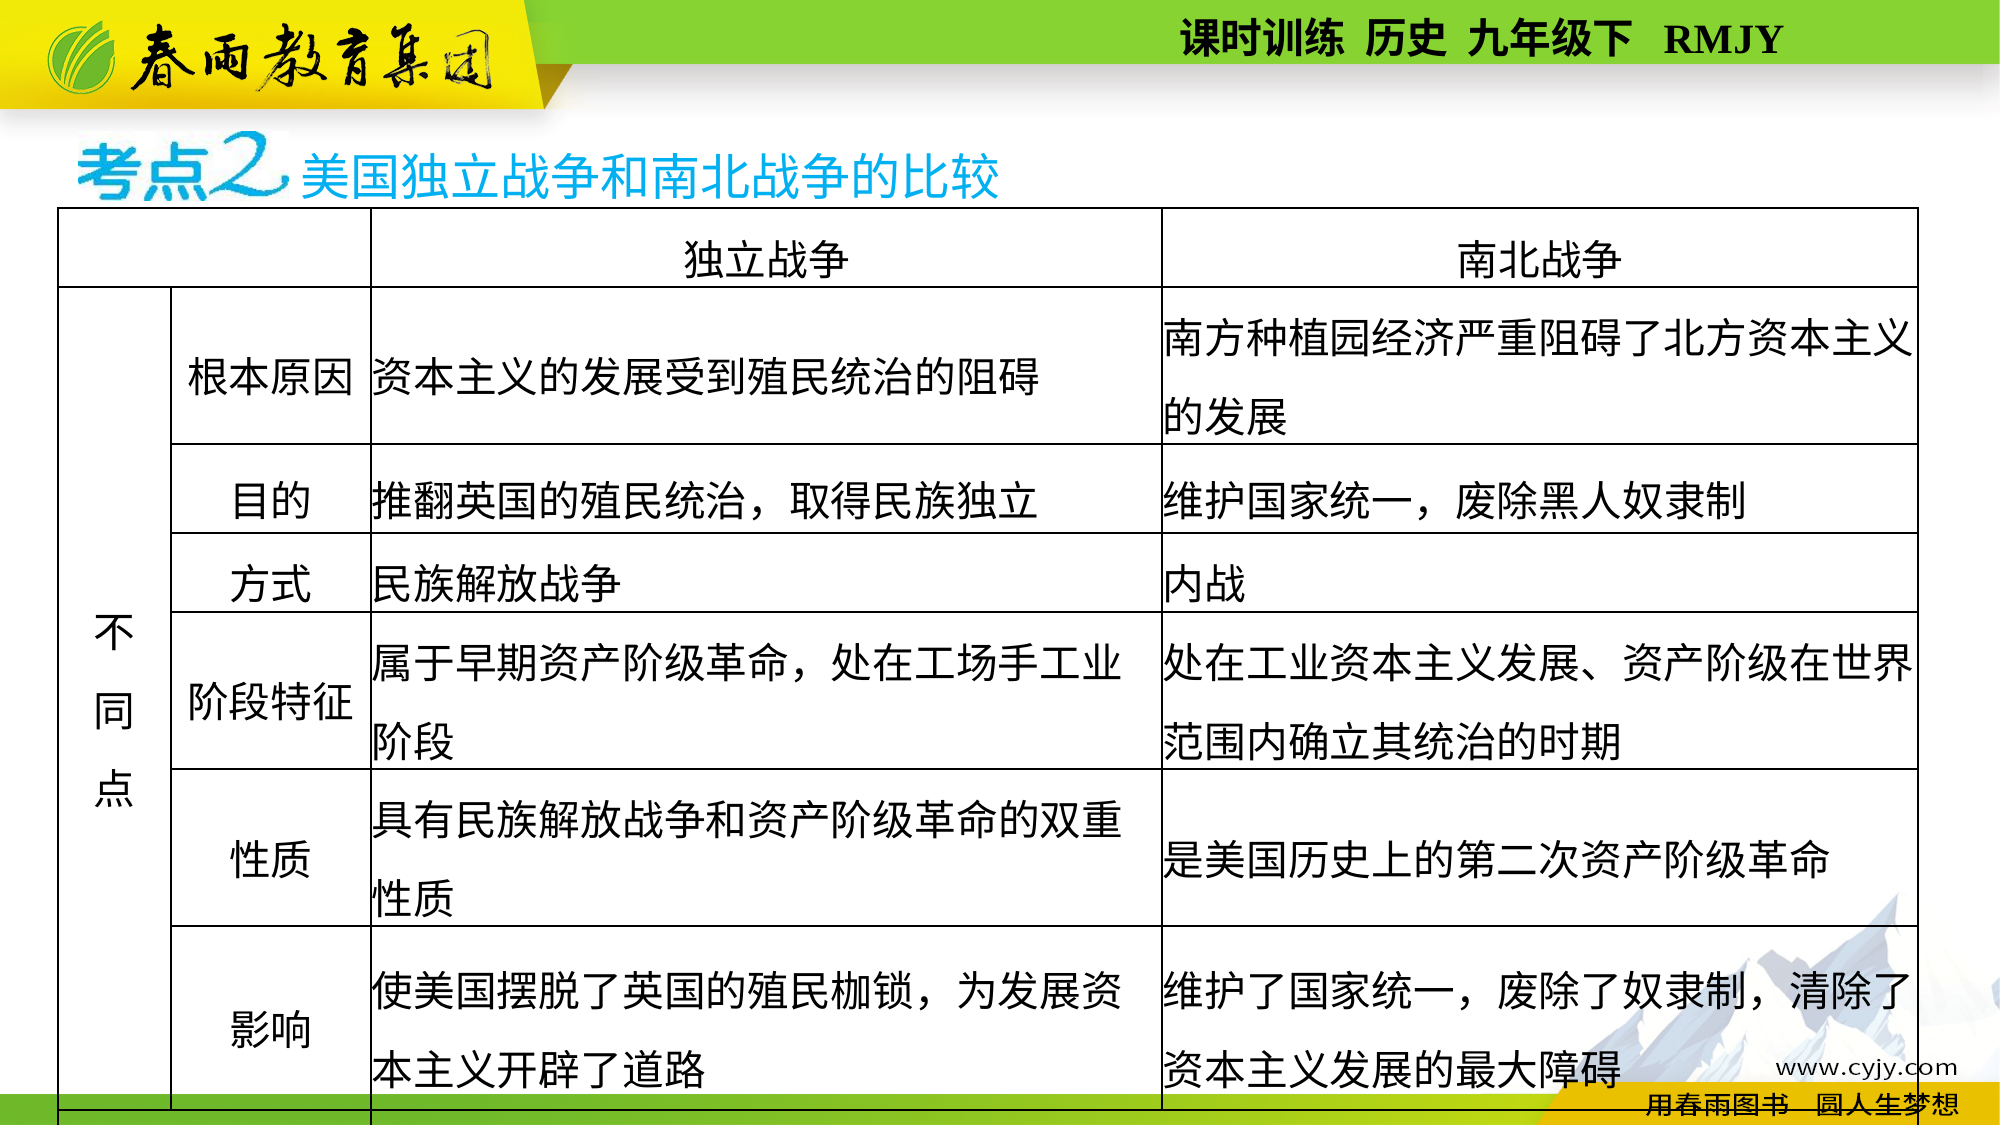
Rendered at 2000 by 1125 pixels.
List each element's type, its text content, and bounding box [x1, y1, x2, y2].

table_cell 内战 [1163, 534, 1917, 611]
table_cell 不 同 点 [59, 288, 170, 1109]
picture [0, 0, 2000, 1125]
table_header [59, 209, 370, 286]
table_cell 目的 [172, 445, 370, 532]
table_cell 影响 [172, 927, 370, 1109]
table_cell 推翻英国的殖民统治，取得民族独立 [372, 445, 1161, 532]
table_header 南北战争 [1163, 209, 1917, 286]
table_cell 资本主义的发展受到殖民统治的阻碍 [372, 288, 1161, 443]
list 美国独立战争和南北战争的比较 [59, 107, 1944, 203]
table_cell 方式 [172, 534, 370, 611]
table_cell 维护了国家统一，废除了奴隶制，清除了资本主义发展的最大障碍 [1163, 927, 1917, 1109]
table_cell 阶段特征 [172, 613, 370, 768]
table_cell 都是为了发展资本主义；都带有资产阶级革命的性质 [372, 1111, 1917, 1125]
table_cell 南方种植园经济严重阻碍了北方资本主义的发展 [1163, 288, 1917, 443]
table_cell 处在工业资本主义发展、资产阶级在世界范围内确立其统治的时期 [1163, 613, 1917, 768]
table_cell 使美国摆脱了英国的殖民枷锁，为发展资本主义开辟了道路 [372, 927, 1161, 1109]
table_cell 民族解放战争 [372, 534, 1161, 611]
table_cell 性质 [172, 770, 370, 925]
table_header 独立战争 [372, 209, 1161, 286]
table_cell 具有民族解放战争和资产阶级革命的双重性质 [372, 770, 1161, 925]
table_cell 维护国家统一，废除黑人奴隶制 [1163, 445, 1917, 532]
table_cell 相同点 [59, 1111, 370, 1125]
table_cell 是美国历史上的第二次资产阶级革命 [1163, 770, 1917, 925]
table_cell 根本原因 [172, 288, 370, 443]
table_cell 属于早期资产阶级革命，处在工场手工业阶段 [372, 613, 1161, 768]
